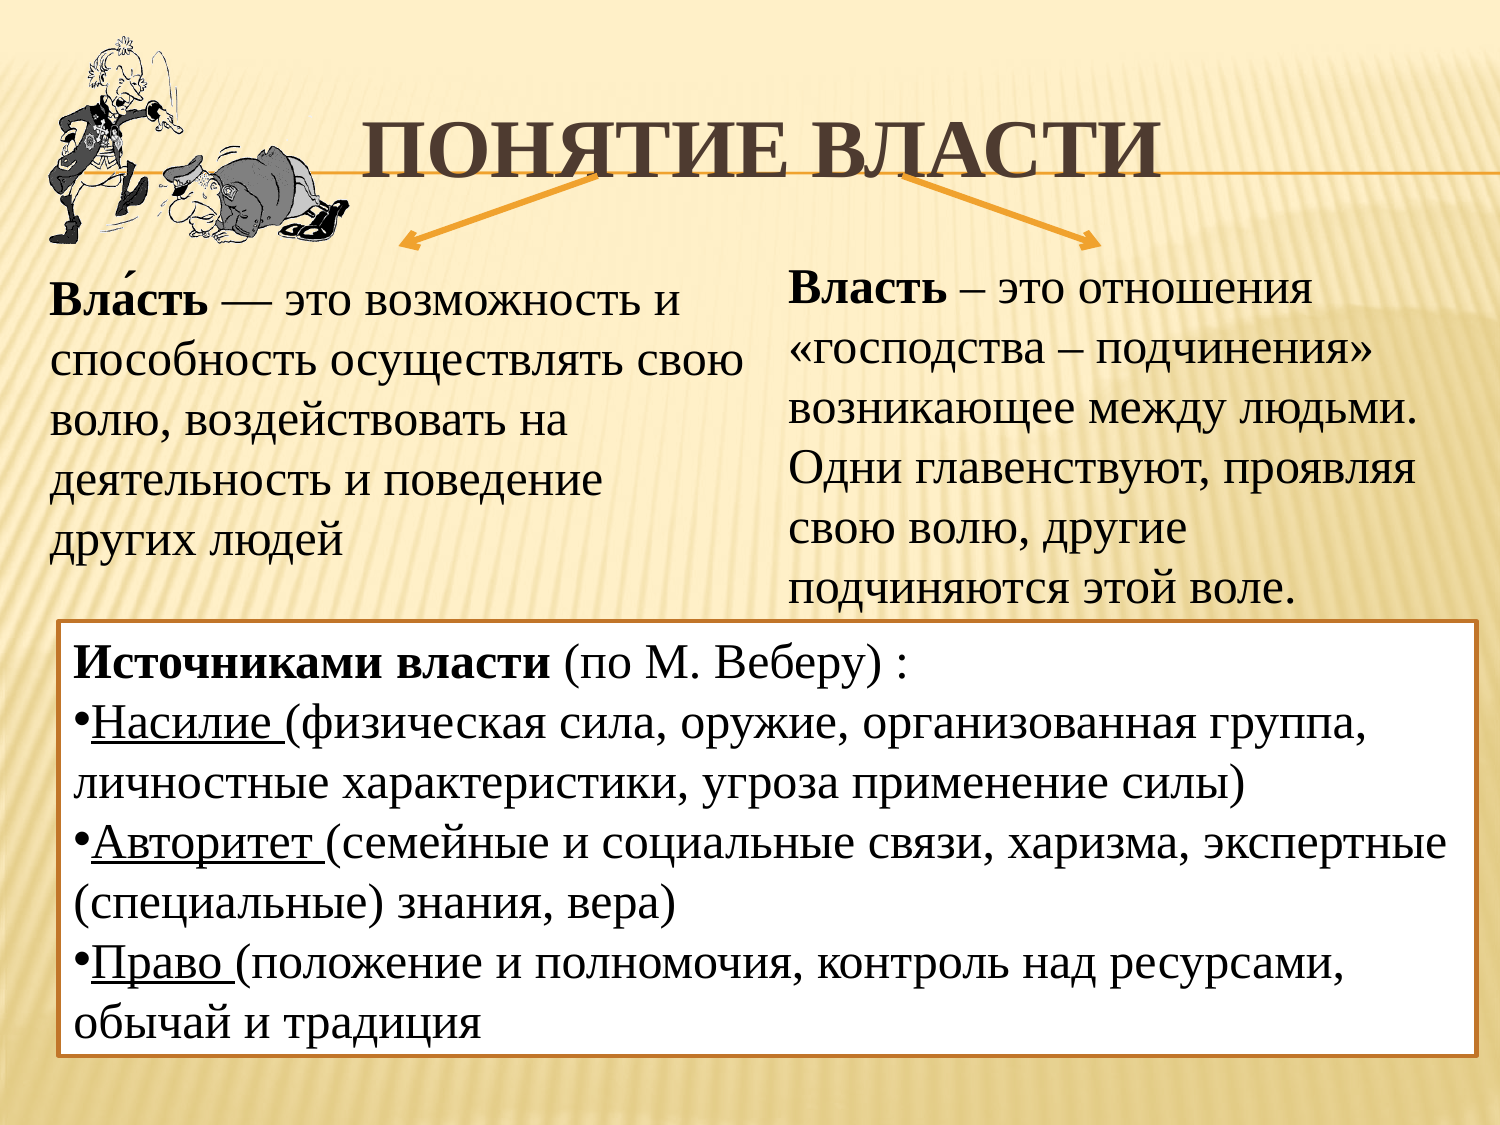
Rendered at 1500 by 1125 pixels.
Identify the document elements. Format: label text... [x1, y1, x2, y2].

picture [46, 34, 352, 247]
text_box Вла́сть — это возможность и способность осуществлять свою волю, воздействовать на деятельность и поведение других людей [35, 257, 773, 573]
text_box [398, 175, 598, 247]
title Понятие власти [361, 75, 1475, 213]
text_box Источниками власти (по М. Веберу) : Насилие (физическая сила, оружие, организованная группа, личностные характеристики, угроза применение силы) Авторитет (семейные и социальные связи, харизма, экспертные (специальные) знания, вера) Право (положение и полномочия, контроль над ресурсами, обычай и традиция [56, 619, 1479, 1058]
text_box Власть – это отношения «господства – подчинения» возникающее между людьми. Одни главенствуют, проявляя свою волю, другие подчиняются этой воле. [773, 246, 1477, 619]
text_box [902, 175, 1102, 247]
